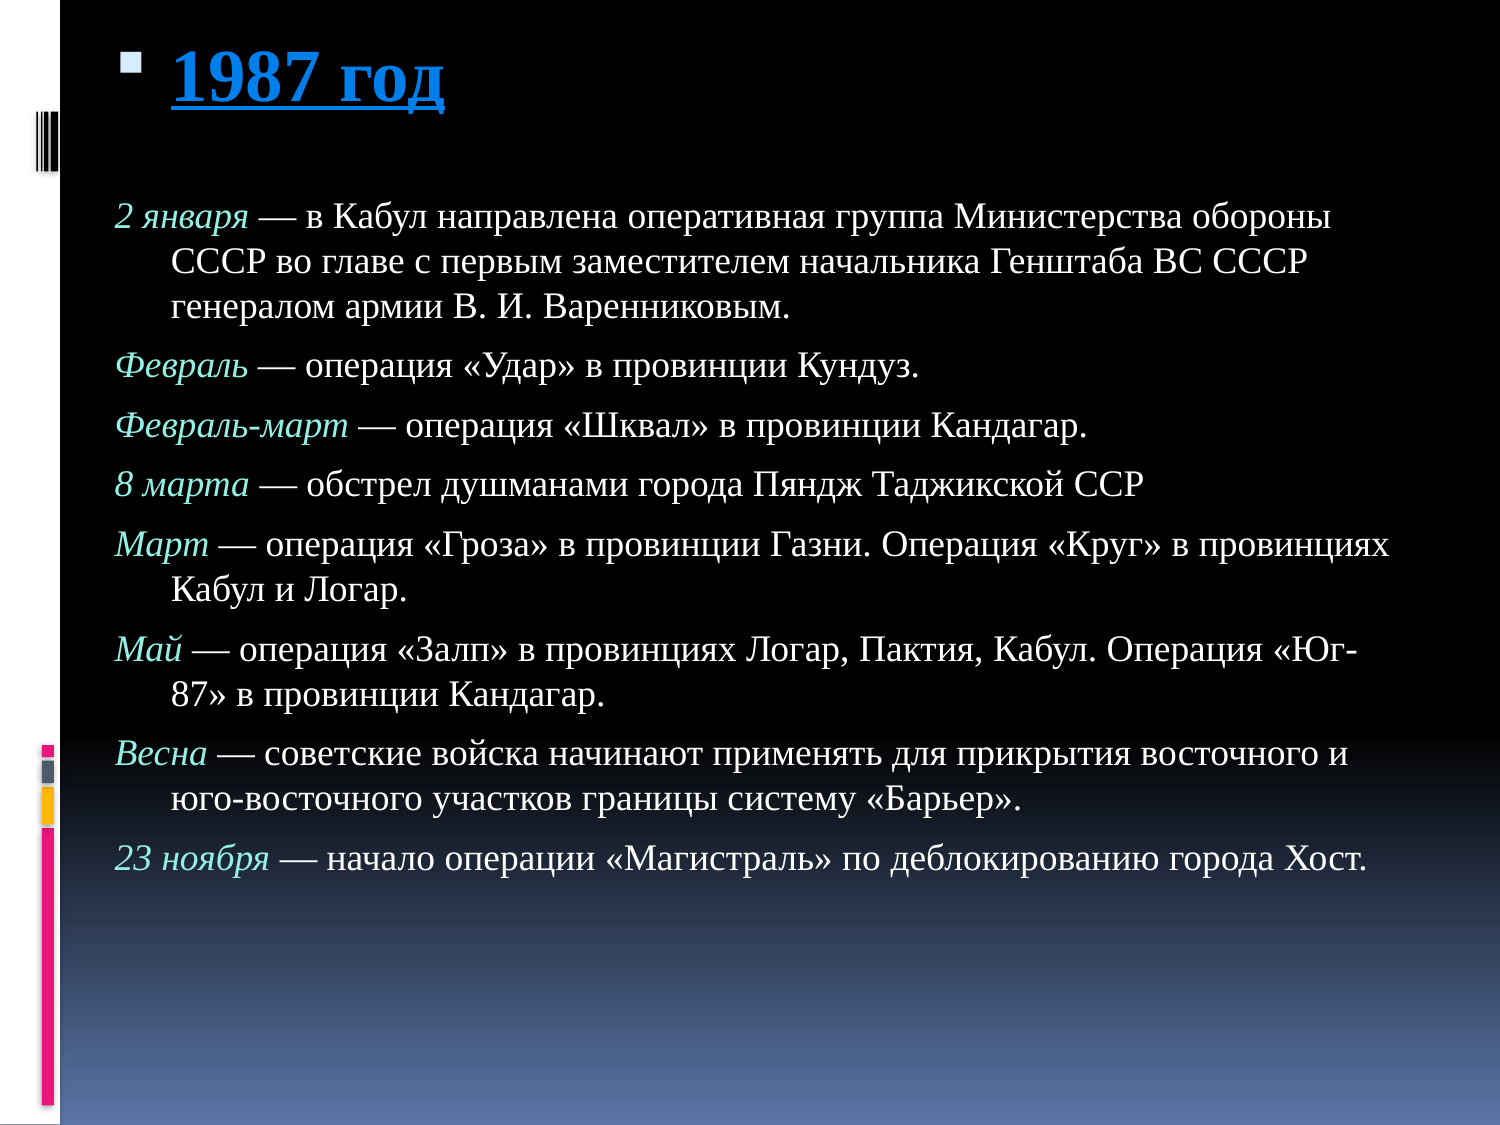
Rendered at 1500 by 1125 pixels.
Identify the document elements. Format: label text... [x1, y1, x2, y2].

list 1987 год 2 января — в Кабул направлена оперативная группа Министерства обороны СССР во главе с первым заместителем начальника Генштаба ВС СССР генералом армии В. И. Варенниковым. Февраль — операция «Удар» в провинции Кундуз. Февраль-март — операция «Шквал» в провинции Кандагар. 8 марта — обстрел душманами города Пяндж Таджикской ССР Март — операция «Гроза» в провинции Газни. Операция «Круг» в провинциях Кабул и Логар. Май — операция «Залп» в провинциях Логар, Пактия, Кабул. Операция «Юг-87» в провинции Кандагар. Весна — советские войска начинают применять для прикрытия восточного и юго-восточного участков границы систему «Барьер». 23 ноября — начало операции «Магистраль» по деблокированию города Хост. [88, 19, 1425, 1106]
